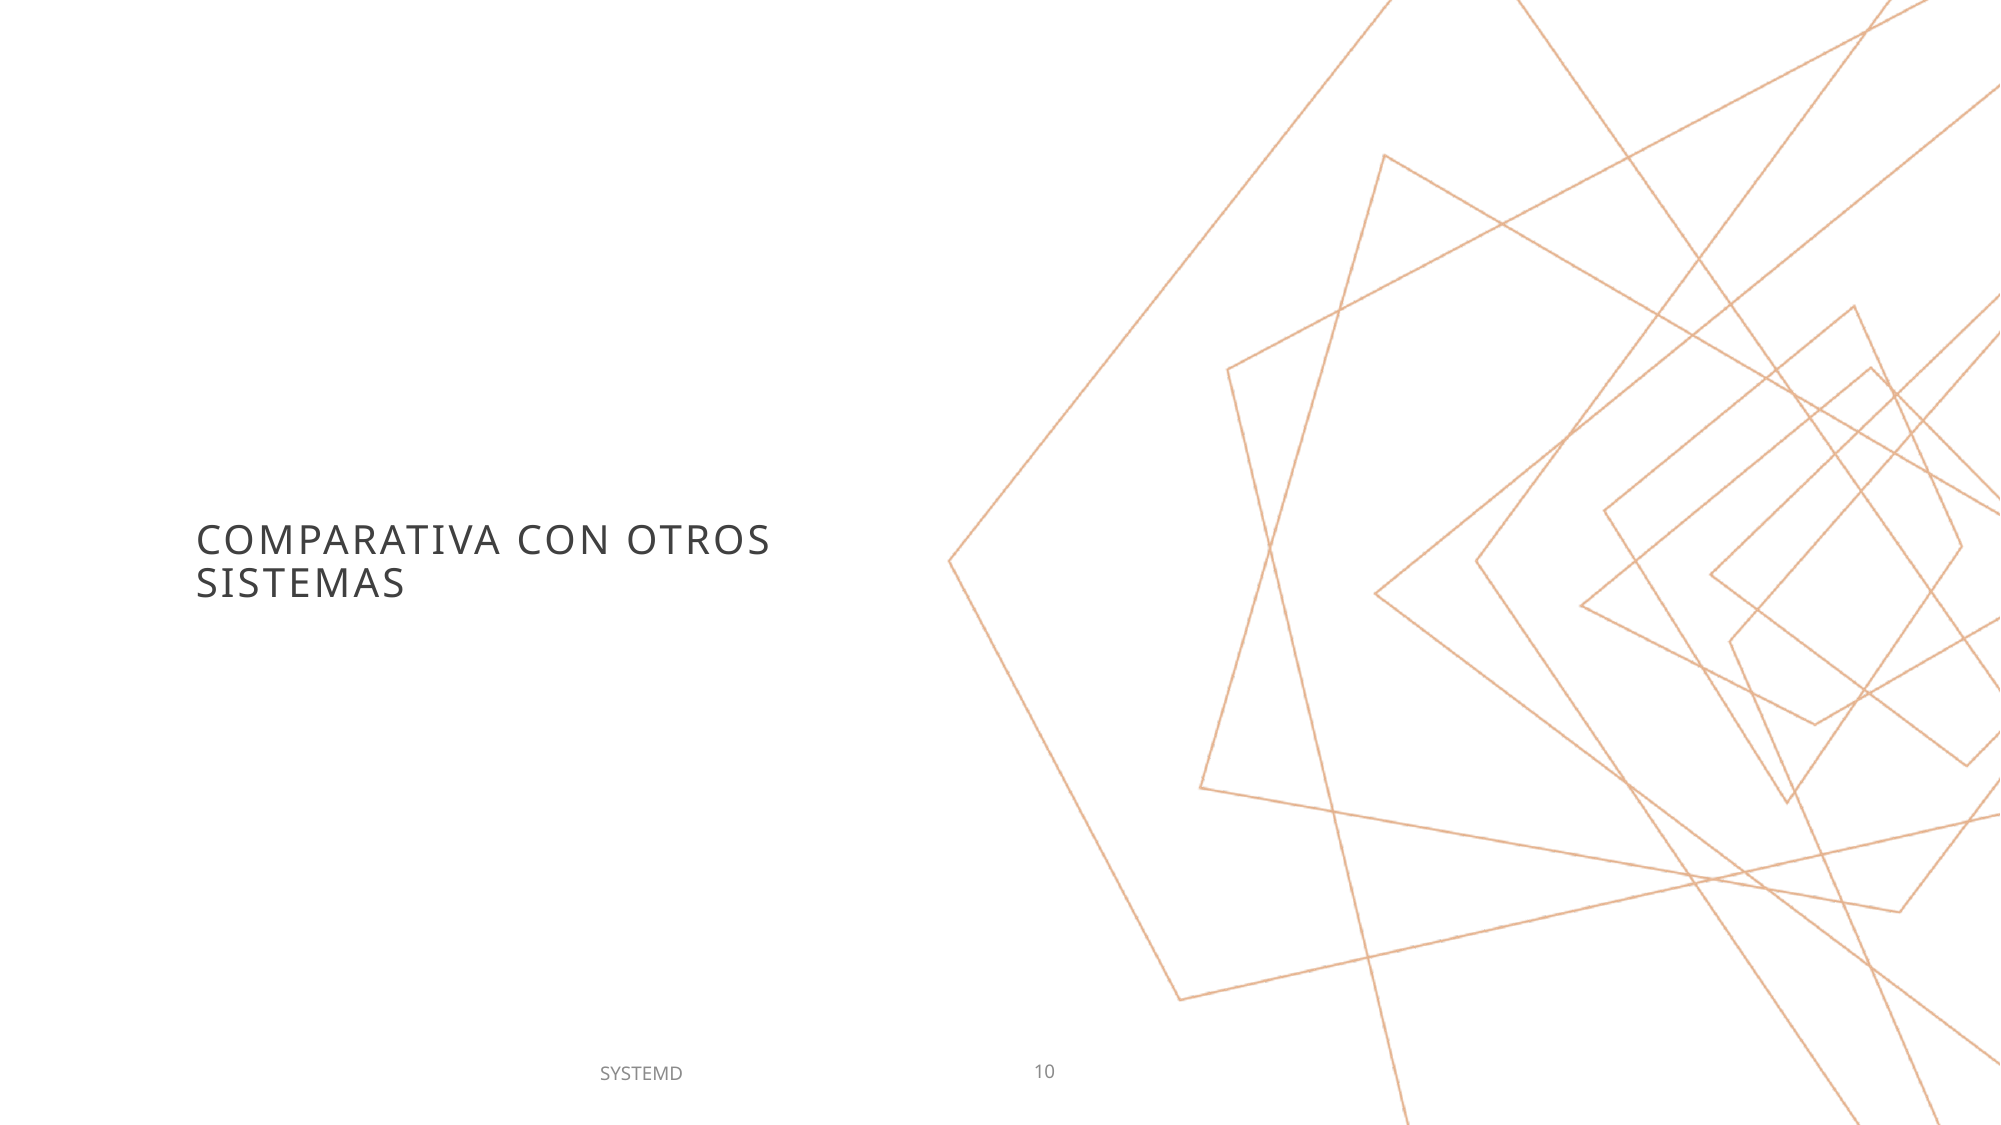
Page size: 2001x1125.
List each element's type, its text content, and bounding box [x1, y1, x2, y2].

title COMPARATIVA CON OTROS SISTEMAS [180, 512, 846, 614]
picture [900, 0, 2000, 1125]
slide_number 10 [908, 1042, 1071, 1103]
footer SYSTEMD [437, 1042, 846, 1103]
